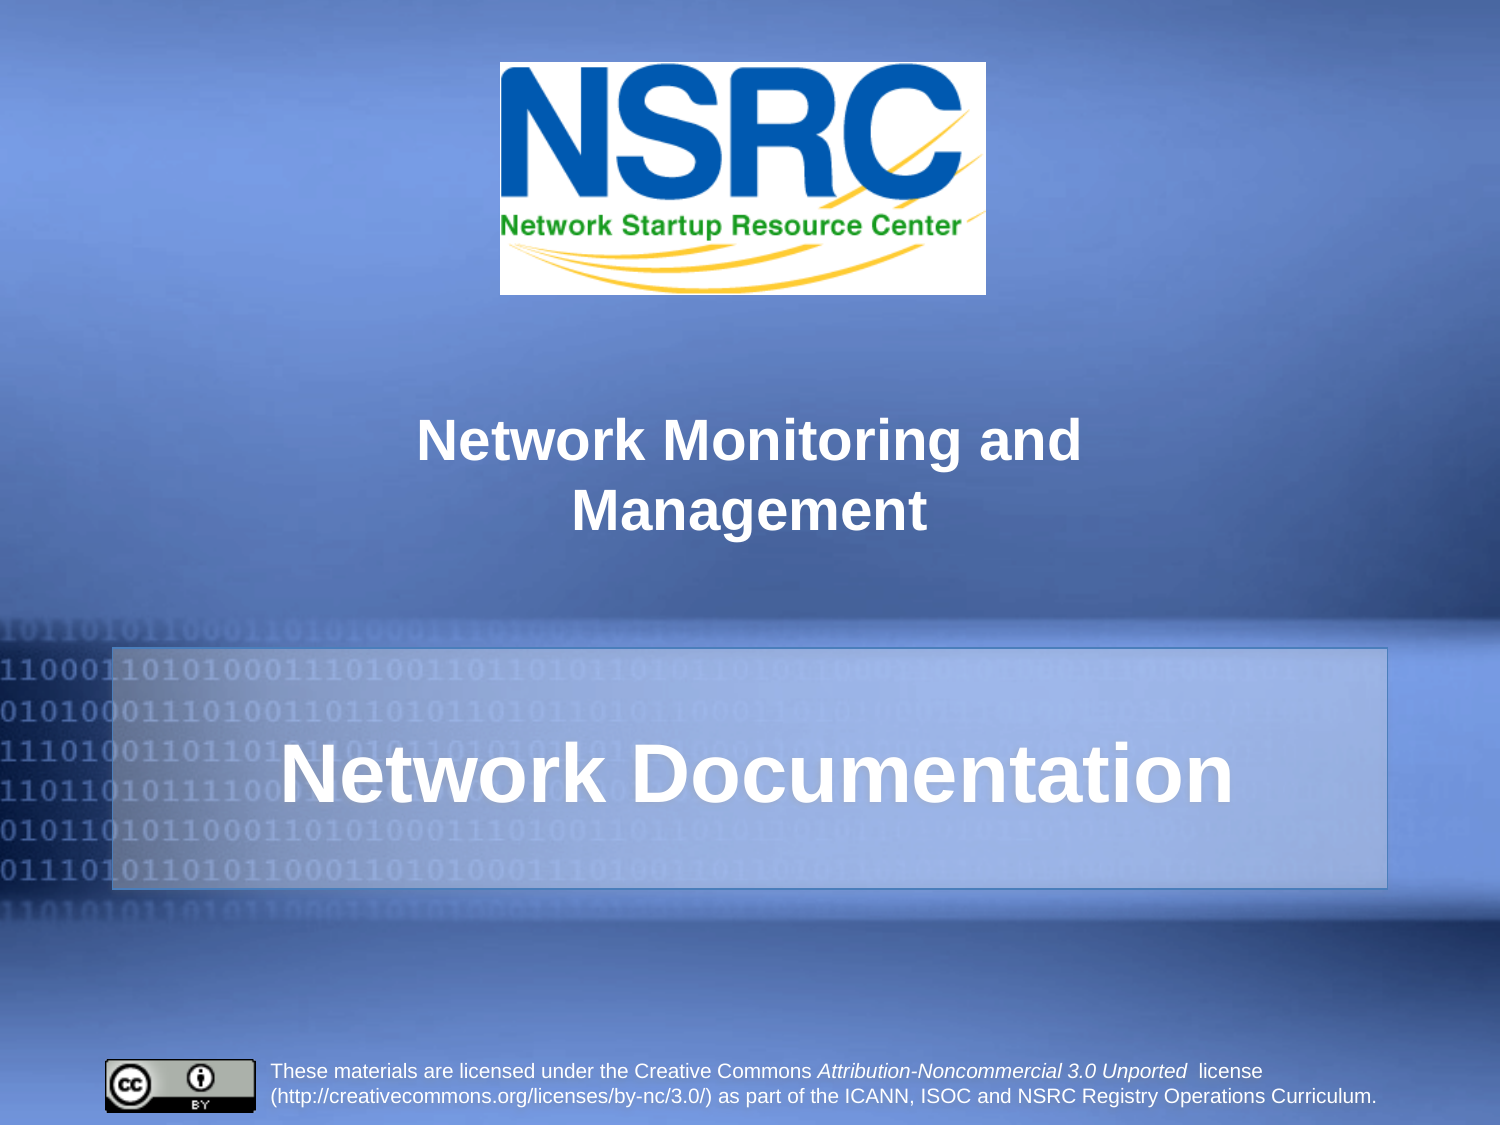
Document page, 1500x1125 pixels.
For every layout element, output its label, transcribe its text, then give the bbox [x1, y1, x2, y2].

subtitle Network Monitoring and Management [225, 394, 1275, 595]
picture [105, 1059, 256, 1113]
title Network Documentation [112, 647, 1388, 890]
picture [500, 62, 986, 295]
